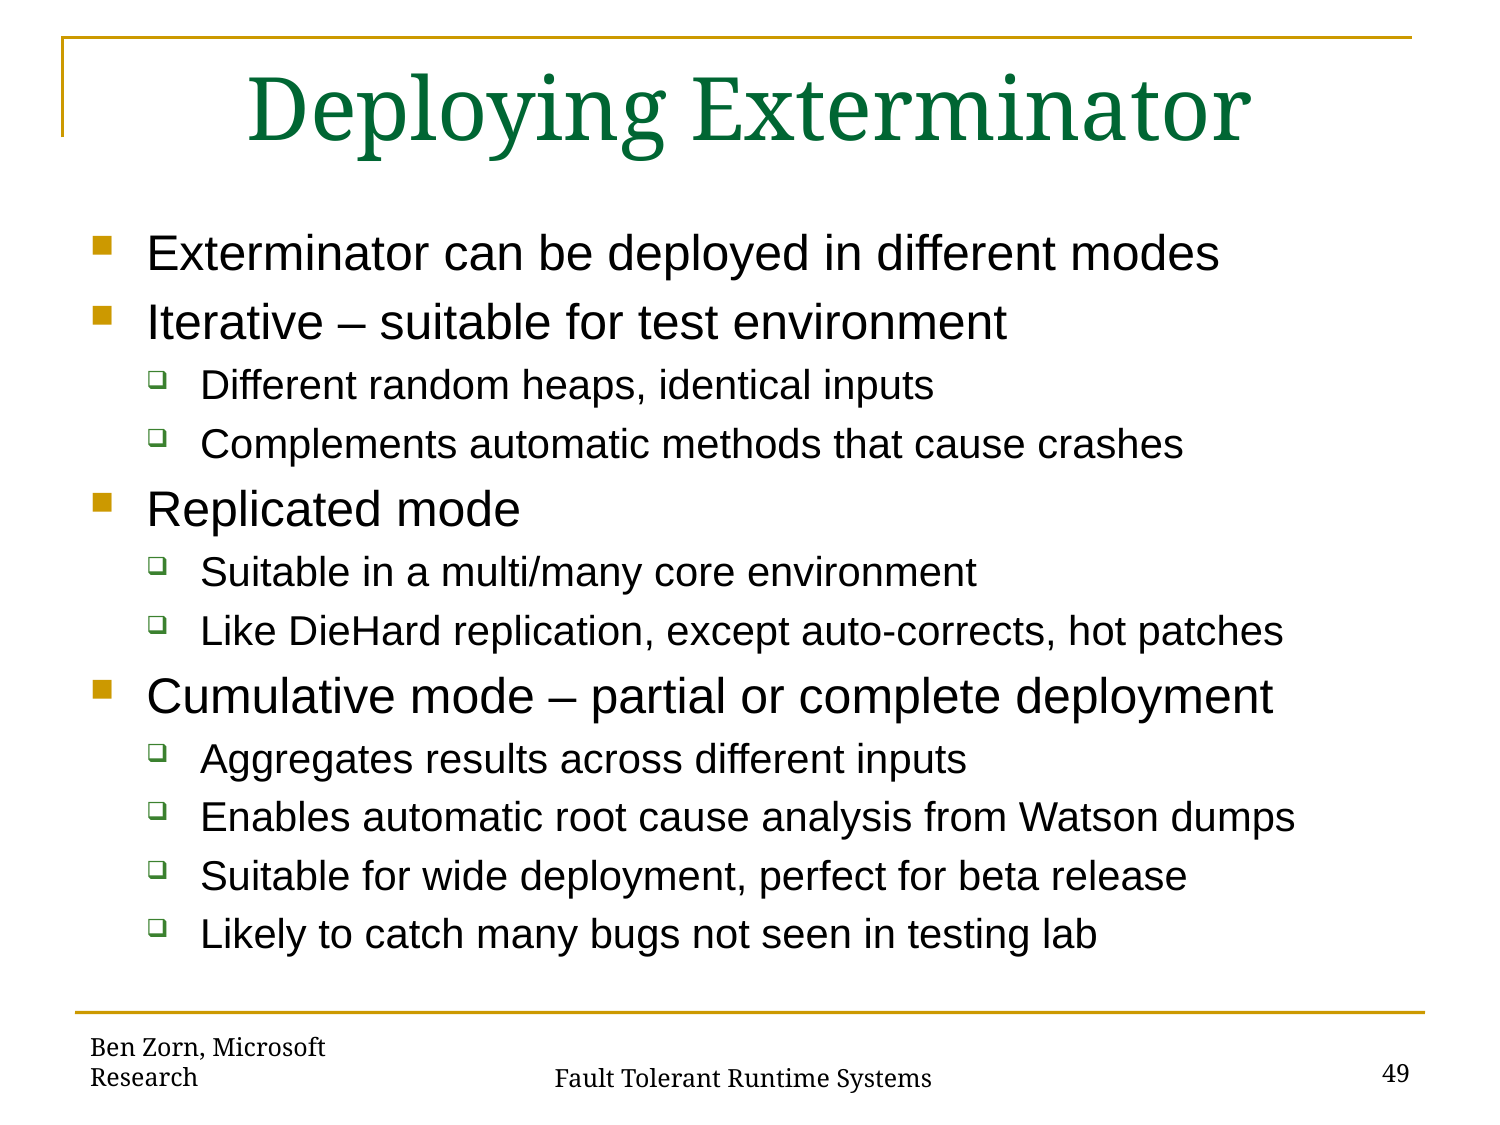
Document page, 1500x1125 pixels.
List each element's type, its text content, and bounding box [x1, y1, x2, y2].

slide_number Ben Zorn, Microsoft Research [74, 1023, 426, 1100]
title Deploying Exterminator [74, 45, 1426, 188]
slide_number 49 [1074, 1023, 1426, 1100]
list Exterminator can be deployed in different modes Iterative – suitable for test environment Different random heaps, identical inputs Complements automatic methods that cause crashes Replicated mode Suitable in a multi/many core environment Like DieHard replication, except auto-corrects, hot patches Cumulative mode – partial or complete deployment Aggregates results across different inputs Enables automatic root cause analysis from Watson dumps Suitable for wide deployment, perfect for beta release Likely to catch many bugs not seen in testing lab [74, 212, 1426, 1006]
footer Fault Tolerant Runtime Systems [449, 1024, 1038, 1101]
